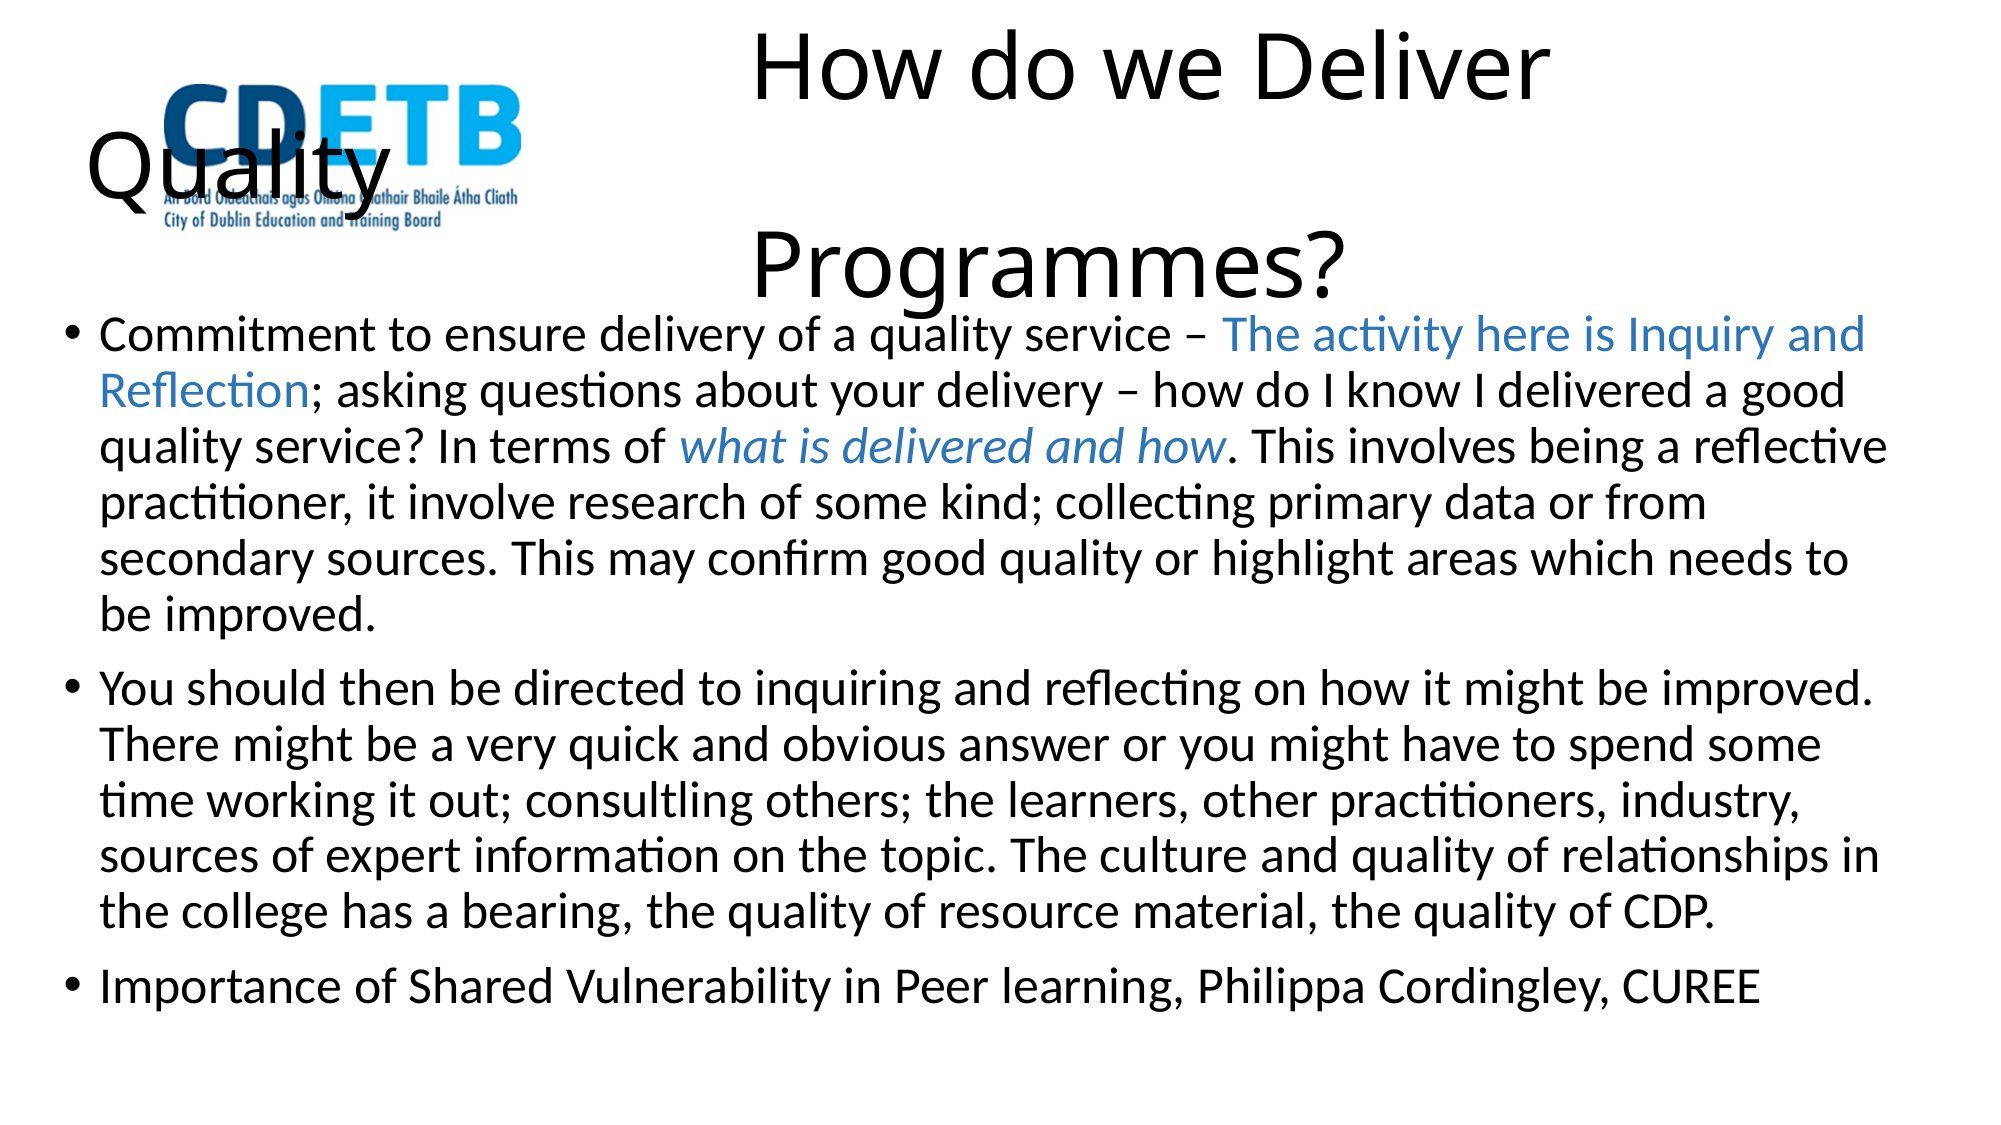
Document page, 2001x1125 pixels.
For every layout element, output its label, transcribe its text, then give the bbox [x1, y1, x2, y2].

picture [164, 84, 521, 253]
picture [479, 131, 501, 149]
list Commitment to ensure delivery of a quality service – The activity here is Inquiry and Reflection; asking questions about your delivery – how do I know I delivered a good quality service? In terms of what is delivered and how. This involves being a reflective practitioner, it involve research of some kind; collecting primary data or from secondary sources. This may confirm good quality or highlight areas which needs to be improved. You should then be directed to inquiring and reflecting on how it might be improved. There might be a very quick and obvious answer or you might have to spend some time working it out; consultling others; the learners, other practitioners, industry, sources of expert information on the topic. The culture and quality of relationships in the college has a bearing, the quality of resource material, the quality of CDP. Importance of Shared Vulnerability in Peer learning, Philippa Cordingley, CUREE [48, 299, 1910, 1078]
title How do we Deliver Quality Programmes? [69, 59, 1863, 278]
picture [479, 101, 499, 116]
